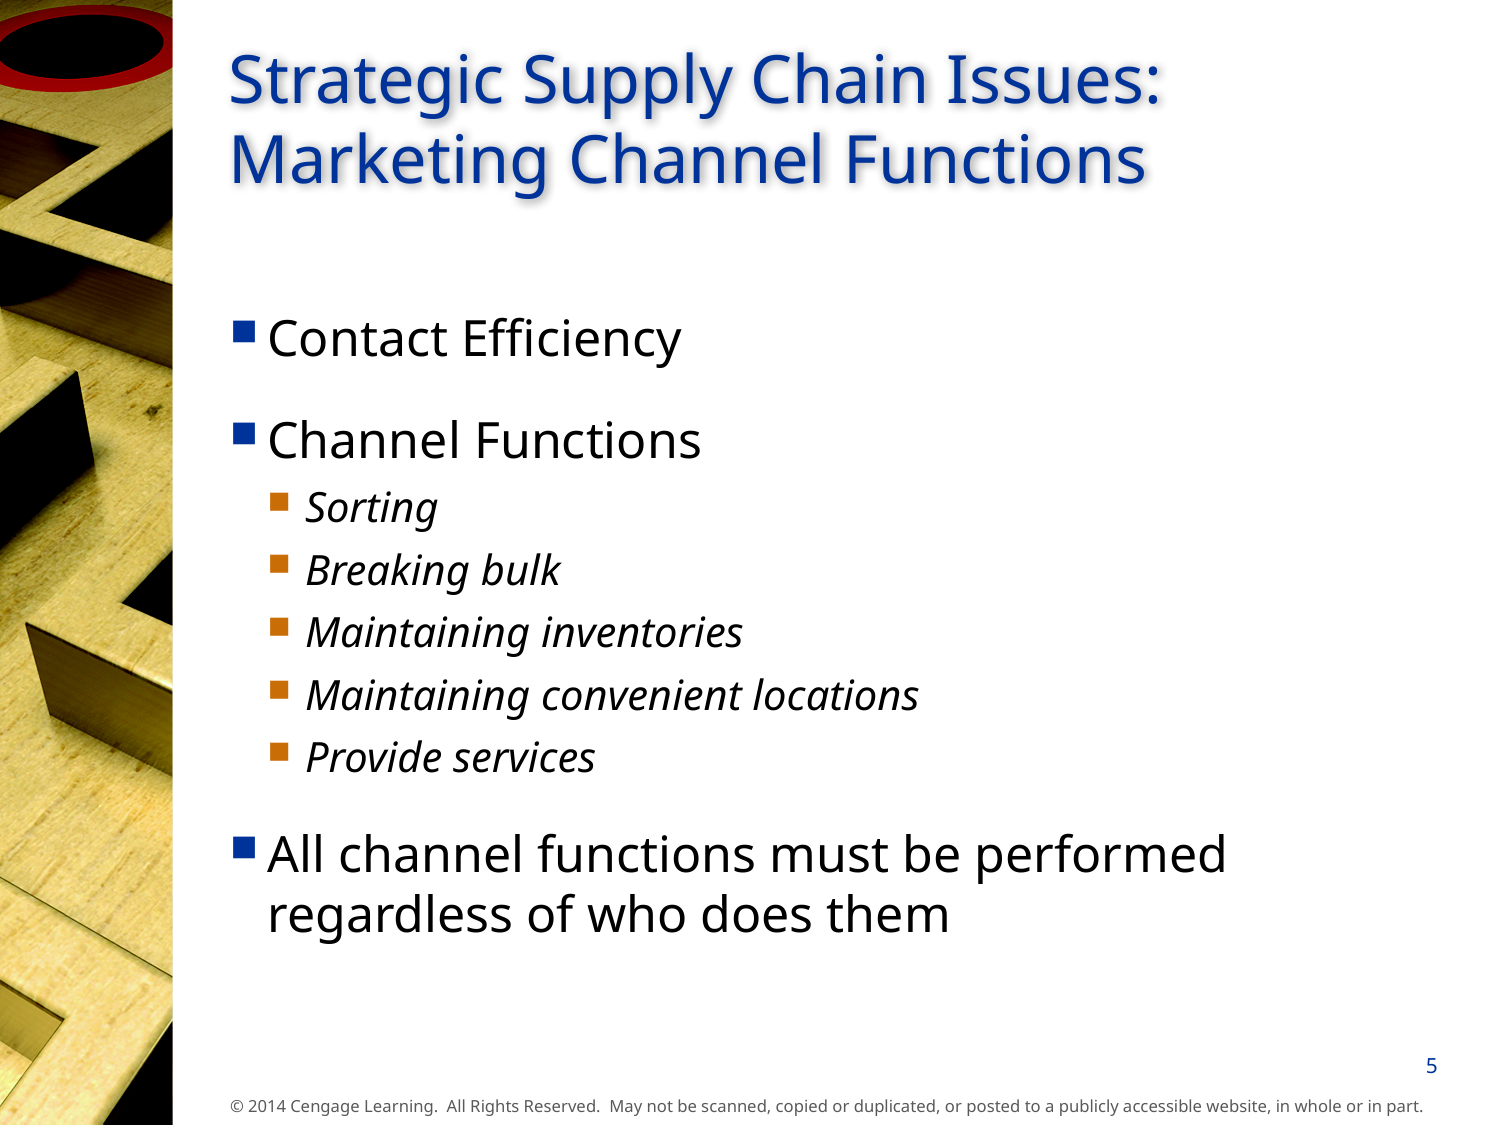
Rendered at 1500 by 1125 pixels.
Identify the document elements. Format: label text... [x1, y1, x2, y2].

picture [0, 0, 173, 1125]
slide_number 5 [1386, 1037, 1478, 1097]
list Contact Efficiency Channel Functions Sorting Breaking bulk Maintaining inventories Maintaining convenient locations Provide services All channel functions must be performed regardless of who does them [215, 212, 1478, 981]
title Strategic Supply Chain Issues: Marketing Channel Functions [213, 29, 1454, 213]
